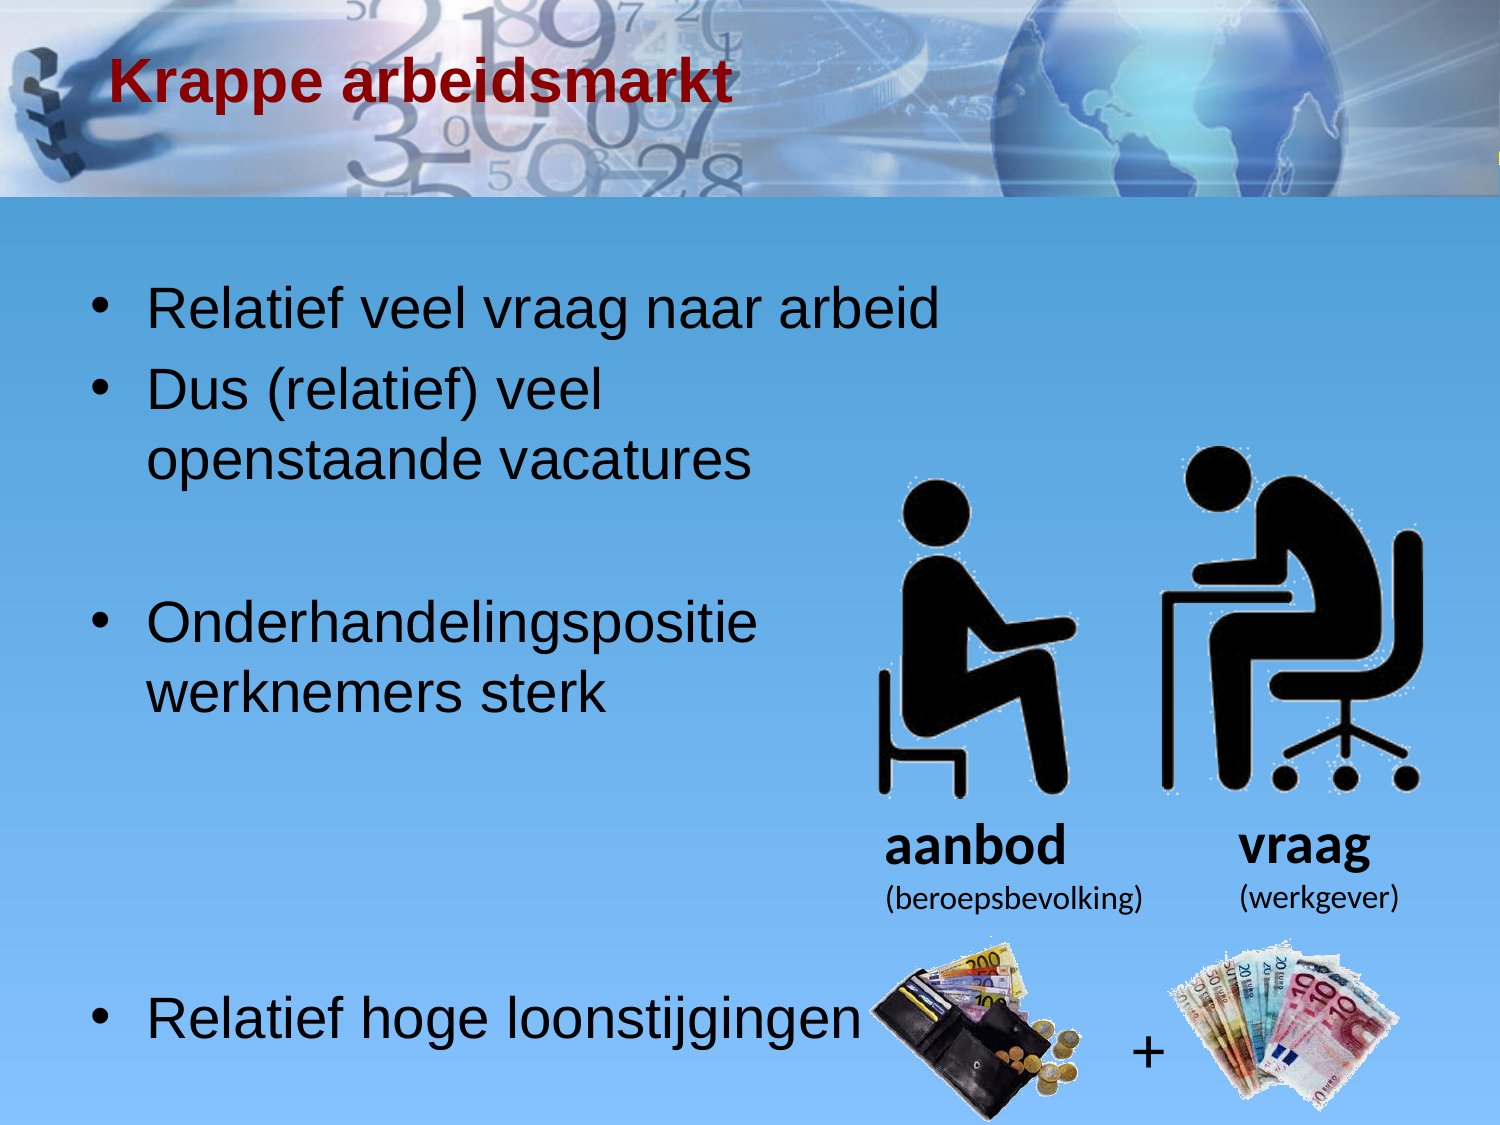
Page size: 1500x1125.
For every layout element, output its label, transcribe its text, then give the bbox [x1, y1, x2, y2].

picture [0, 0, 1500, 197]
text_box vraag (werkgever) [1224, 802, 1415, 923]
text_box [1117, 936, 1402, 1113]
picture [878, 445, 1094, 799]
title Krappe arbeidsmarkt [93, 34, 1121, 120]
list Relatief veel vraag naar arbeid Dus (relatief) veel openstaande vacatures Onderhandelingspositie werknemers sterk Relatief hoge loonstijgingen [74, 262, 1152, 1125]
picture [867, 936, 1085, 1125]
text_box aanbod (beroepsbevolking) [869, 798, 1159, 924]
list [1141, 445, 1424, 795]
